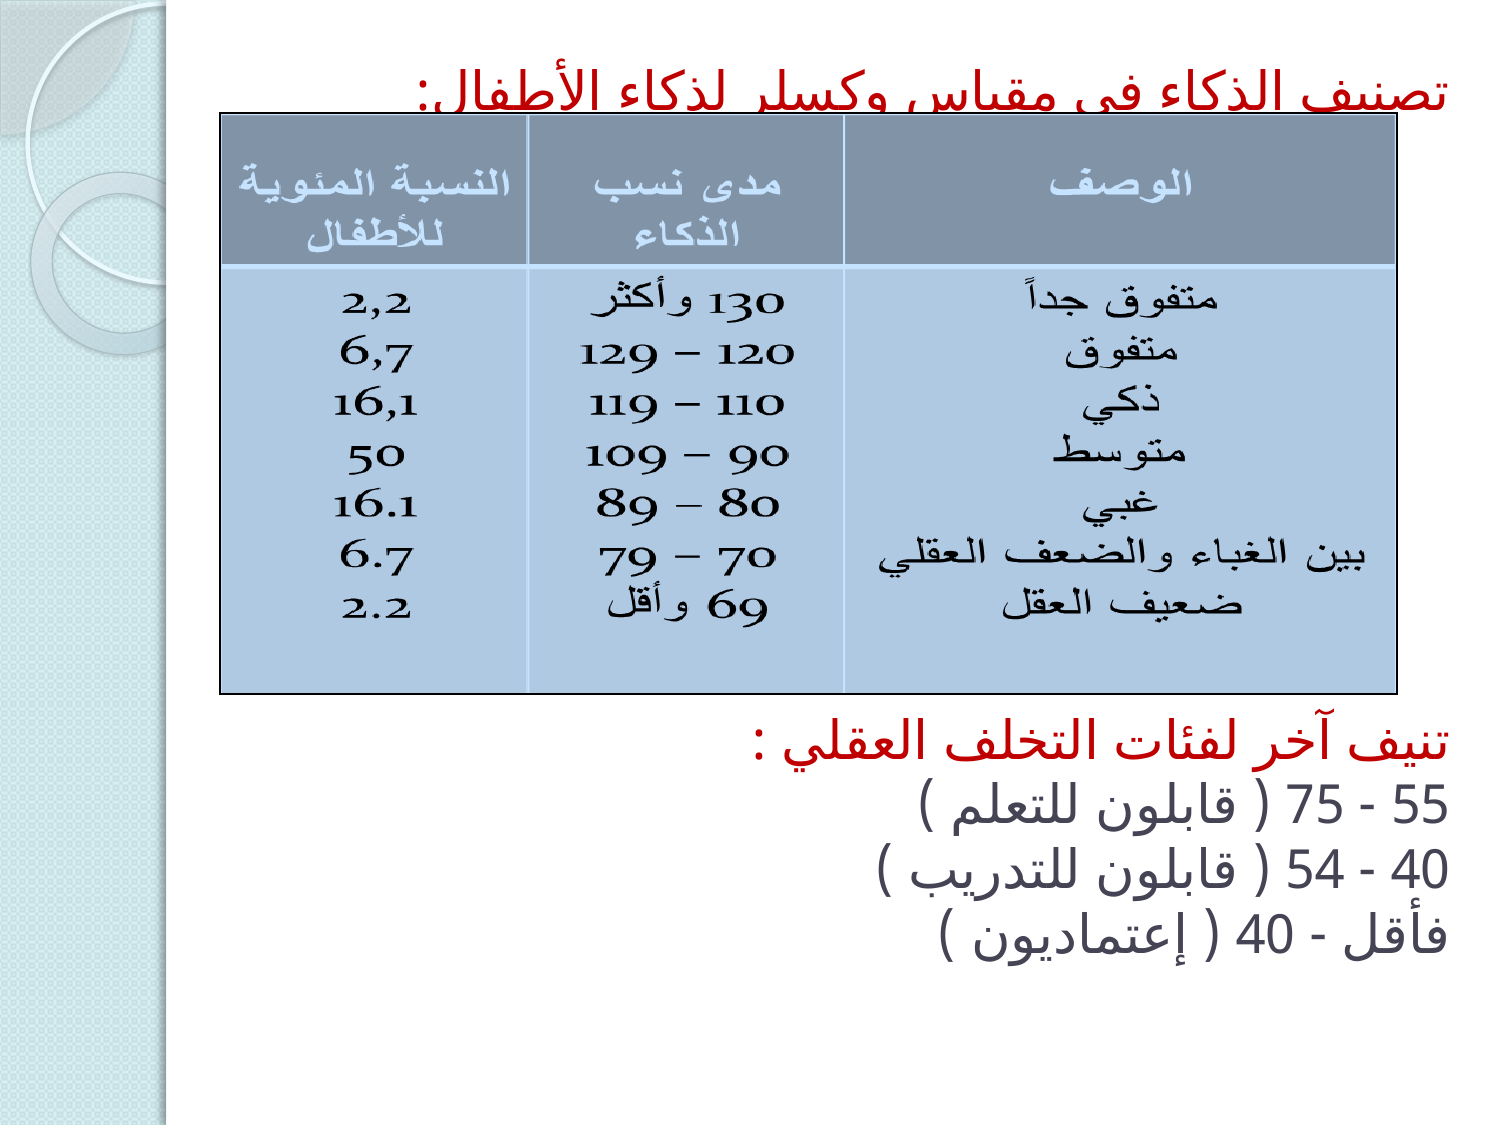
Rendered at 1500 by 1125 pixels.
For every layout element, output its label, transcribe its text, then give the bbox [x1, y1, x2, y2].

title تصنيف الذكاء في مقياس وكسلر لذكاء الأطفال: تنيف آخر لفئات التخلف العقلي : 55 - 75 ( قابلون للتعلم ) 40 - 54 ( قابلون للتدريب ) فأقل - 40 ( إعتماديون ) [194, 45, 1466, 1106]
picture [220, 113, 1397, 694]
